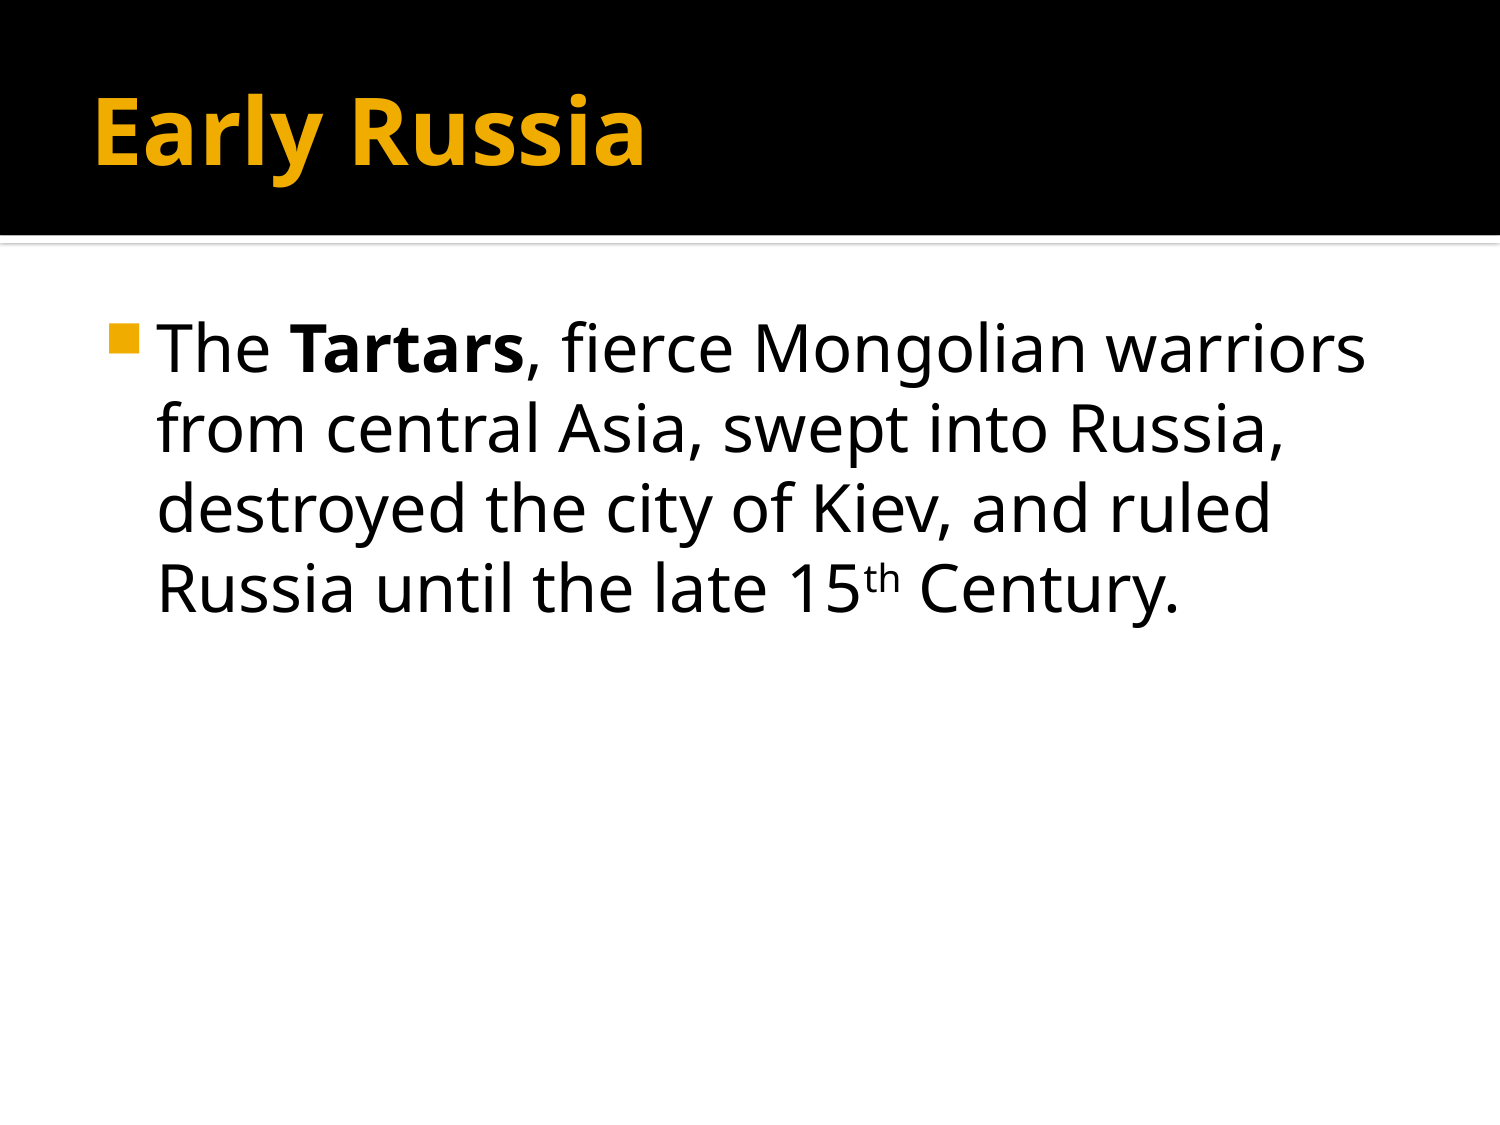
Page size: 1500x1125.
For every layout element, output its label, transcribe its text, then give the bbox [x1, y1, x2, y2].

list The Tartars, fierce Mongolian warriors from central Asia, swept into Russia, destroyed the city of Kiev, and ruled Russia until the late 15th Century. [75, 291, 1425, 1050]
title Early Russia [75, 25, 1425, 231]
